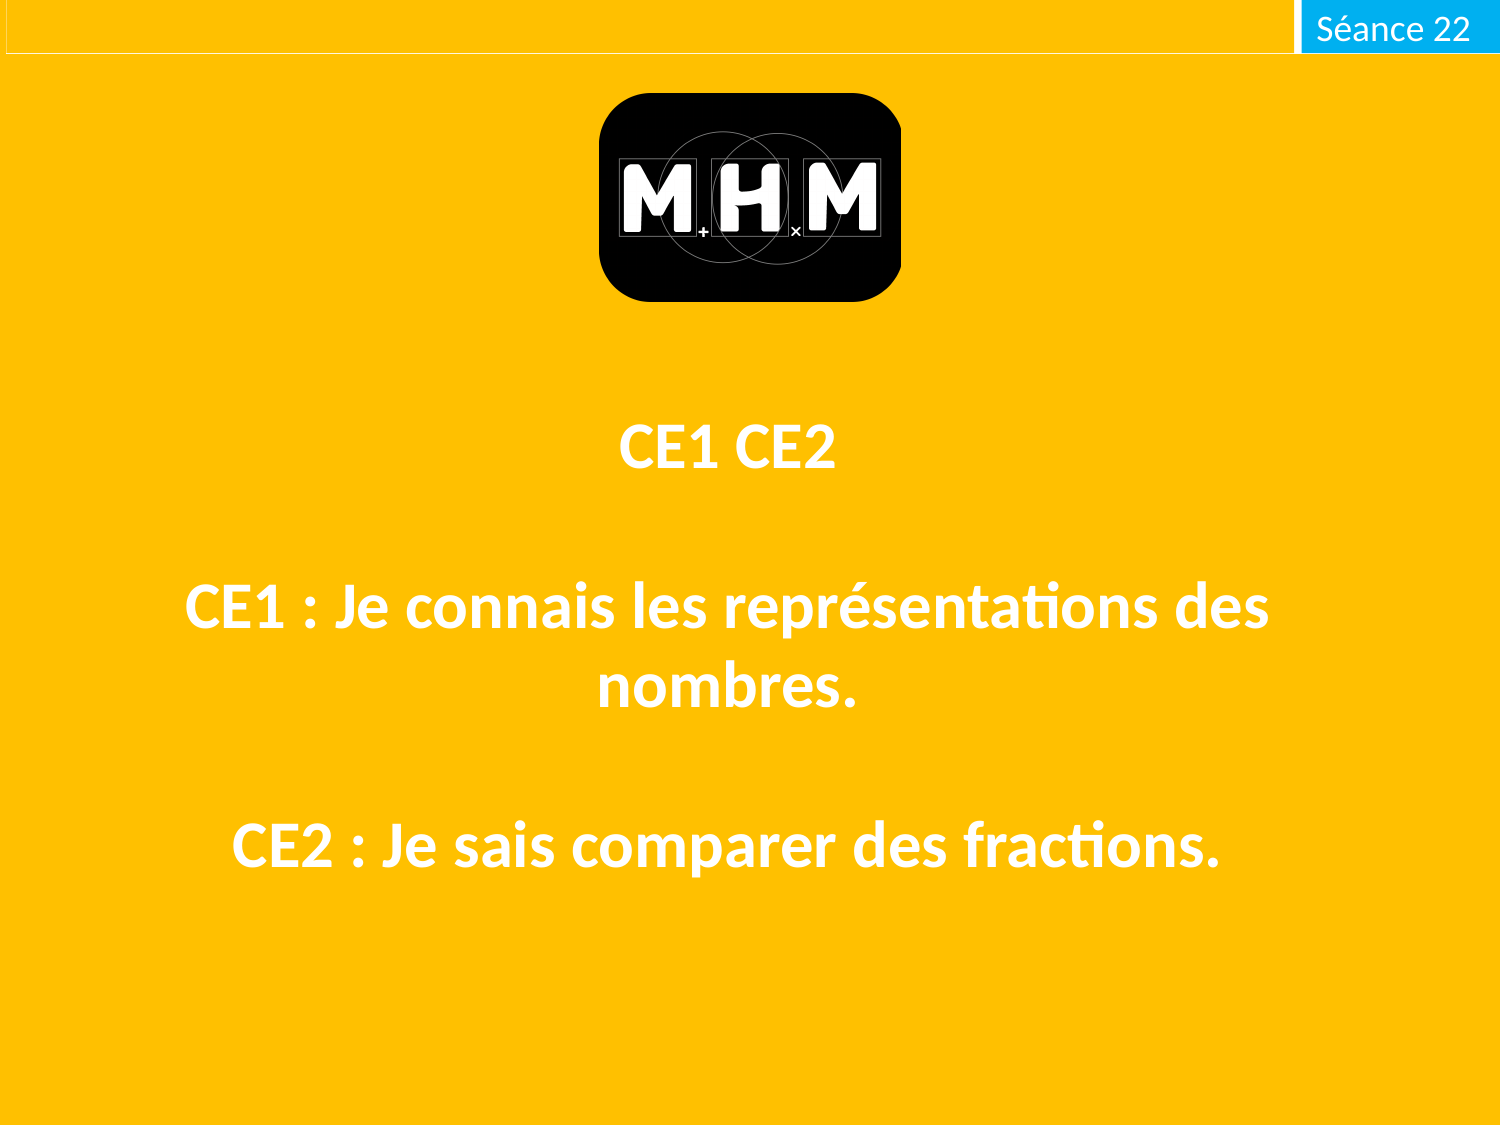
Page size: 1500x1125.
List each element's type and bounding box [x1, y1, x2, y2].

text_box [0, 54, 1500, 1125]
